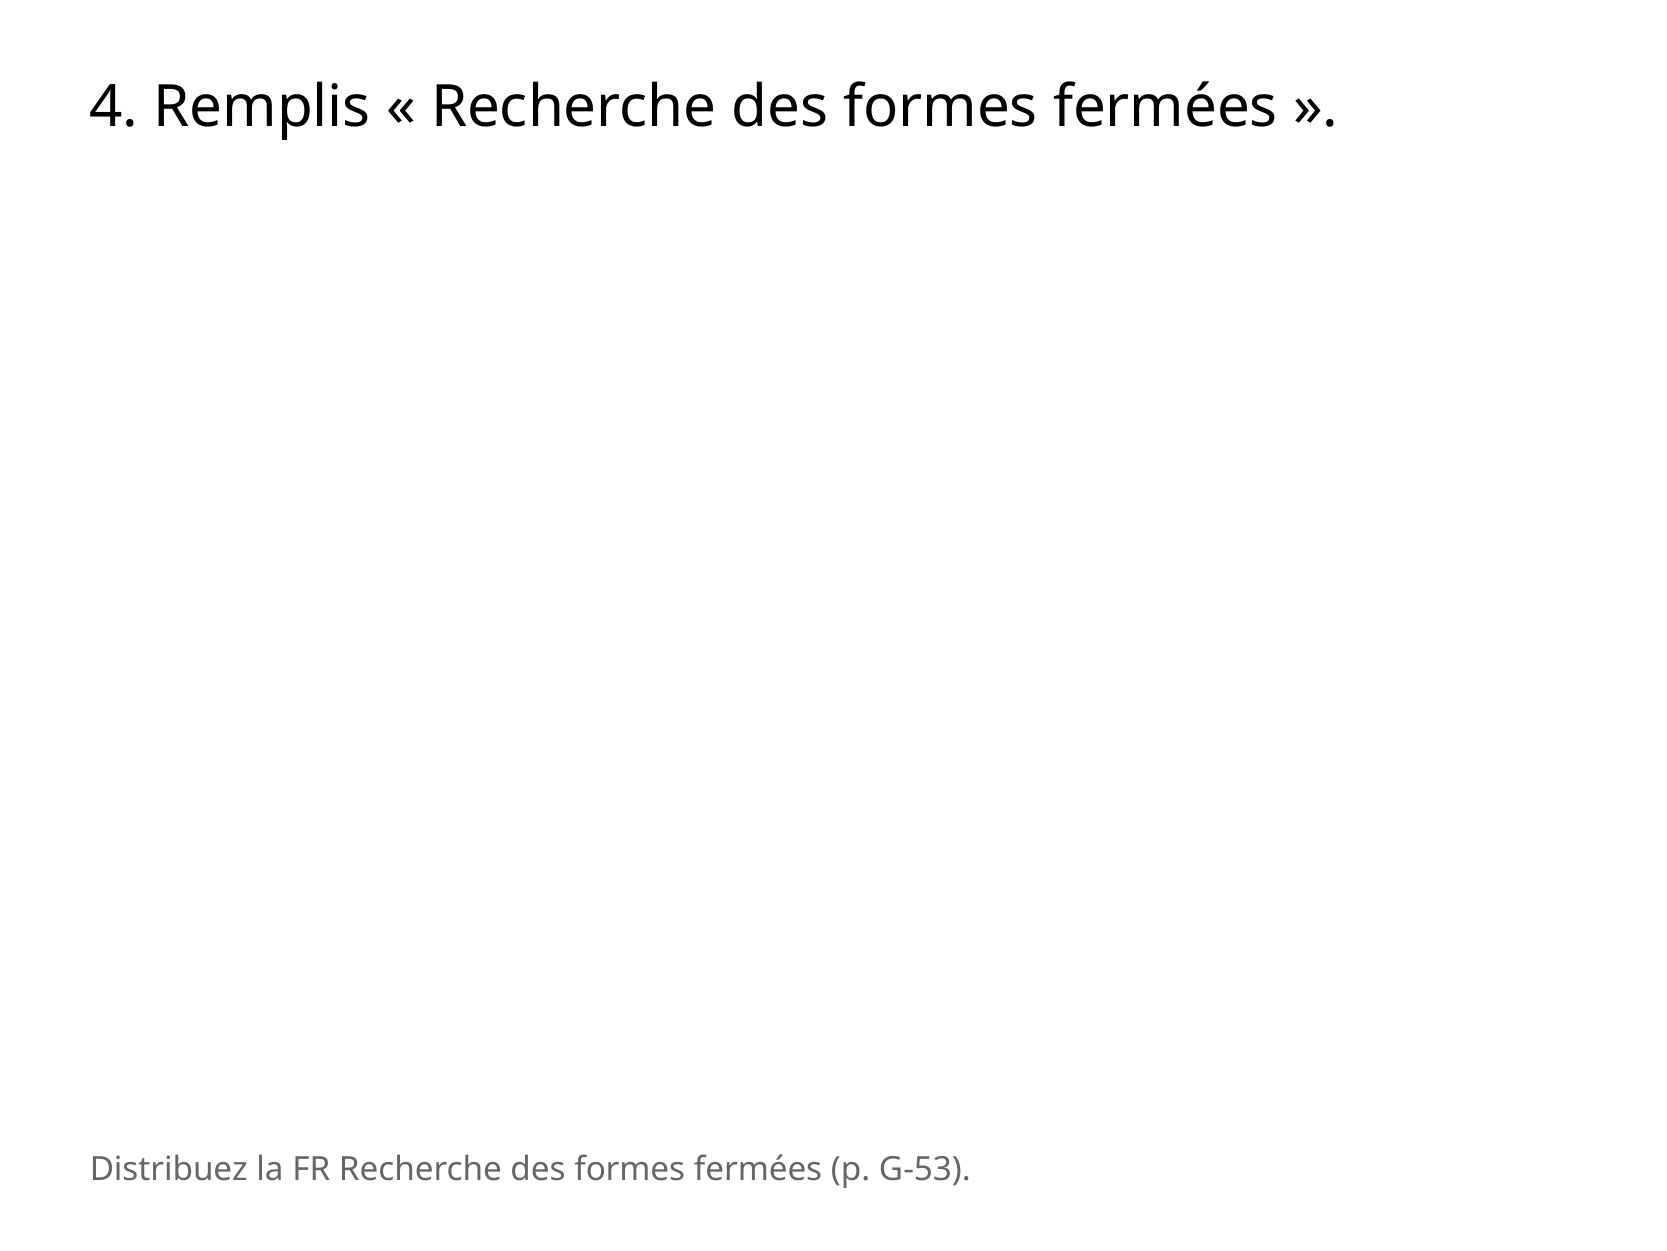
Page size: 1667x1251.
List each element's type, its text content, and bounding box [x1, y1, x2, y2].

text_box 4. Remplis « Recherche des formes fermées ». [74, 60, 1421, 146]
text_box Distribuez la FR Recherche des formes fermées (p. G-53). [75, 1139, 1576, 1195]
